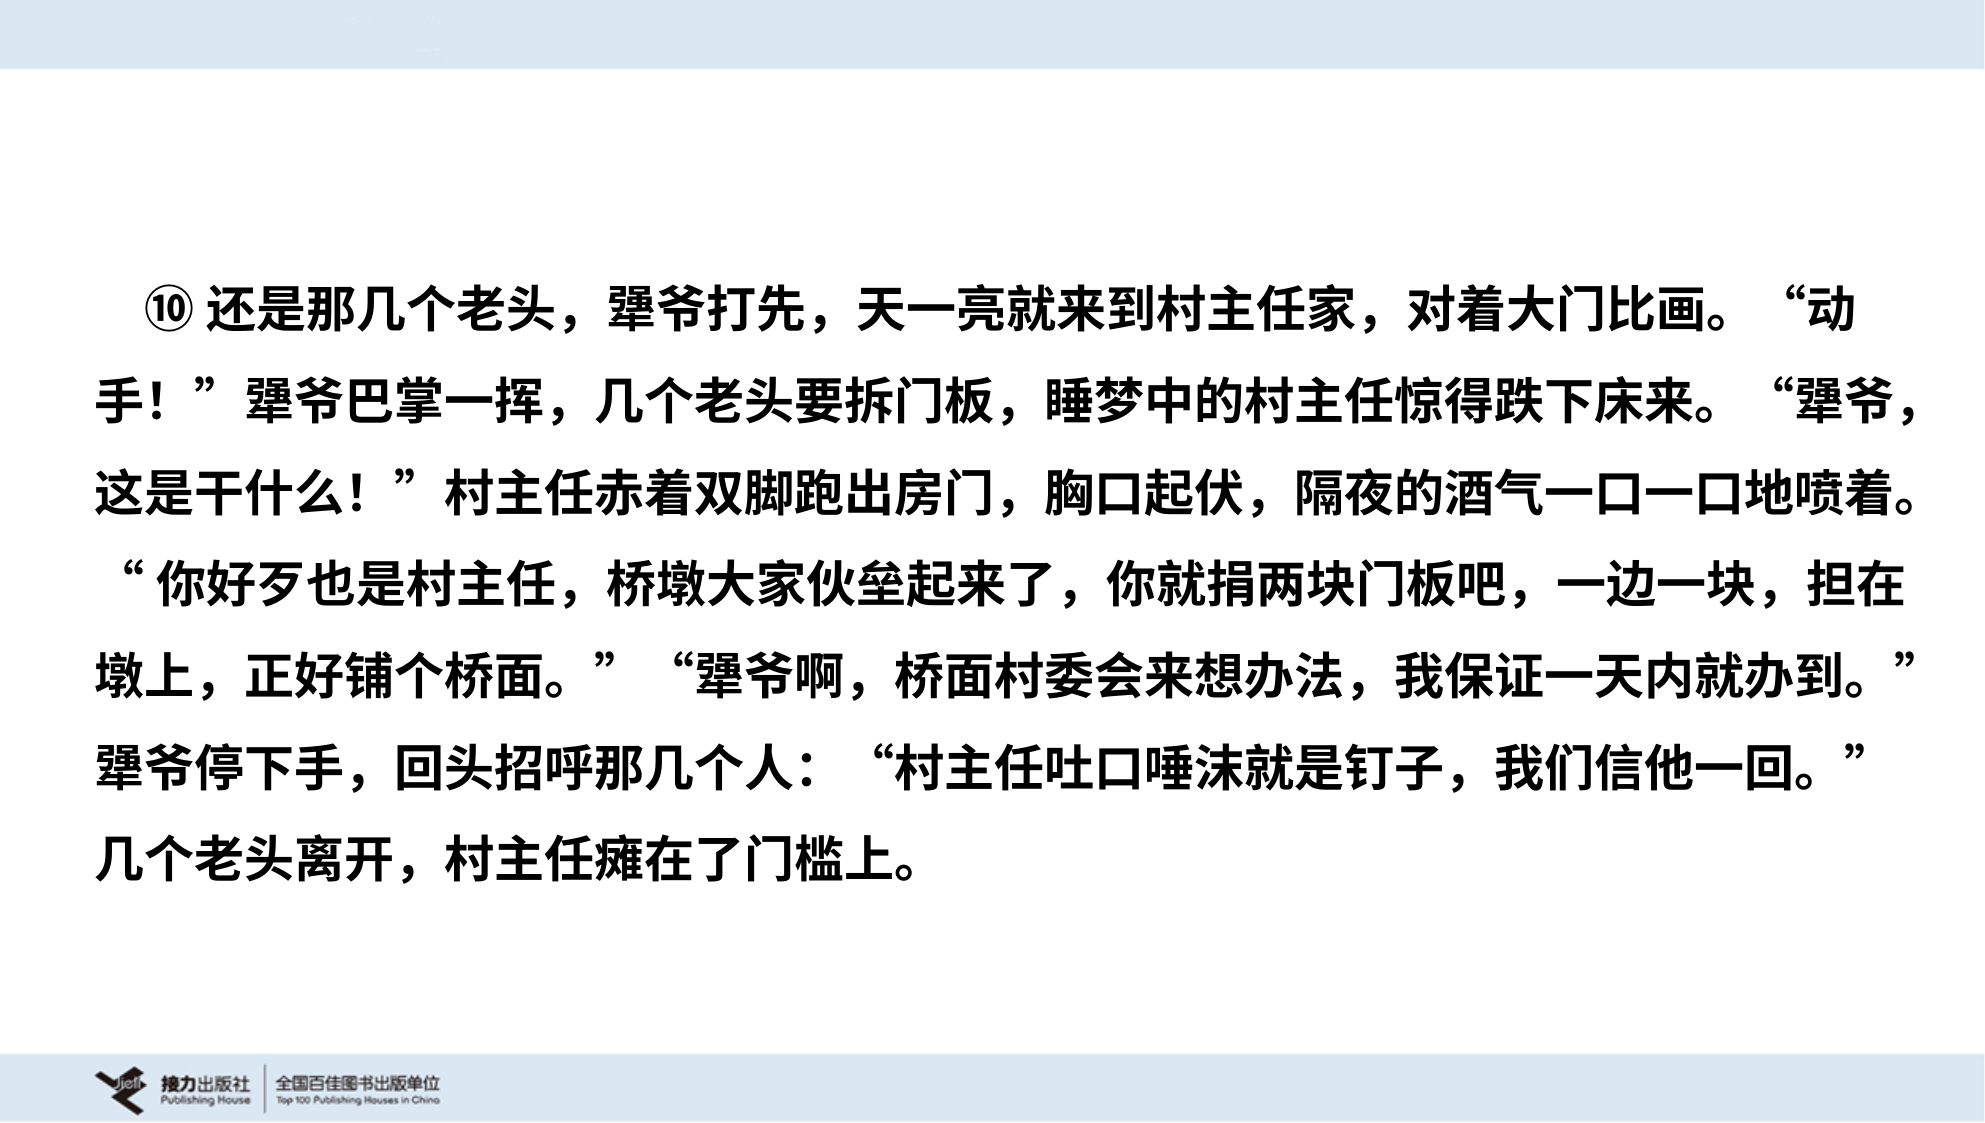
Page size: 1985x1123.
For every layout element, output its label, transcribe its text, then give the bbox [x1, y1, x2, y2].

text_box ⑩还是那几个老头，犟爷打先，天一亮就来到村主任家，对着大门比画。“动 手！”犟爷巴掌一挥，几个老头要拆门板，睡梦中的村主任惊得跌下床来。“犟爷， 这是干什么！”村主任赤着双脚跑出房门，胸口起伏，隔夜的酒气一口一口地喷着。 “你好歹也是村主任，桥墩大家伙垒起来了，你就捐两块门板吧，一边一块，担在 墩上，正好铺个桥面。”“犟爷啊，桥面村委会来想办法，我保证一天内就办到。” 犟爷停下手，回头招呼那几个人：“村主任吐口唾沫就是钉子，我们信他一回。” 几个老头离开，村主任瘫在了门槛上。 [94, 246, 1892, 888]
picture [0, 0, 1985, 1122]
